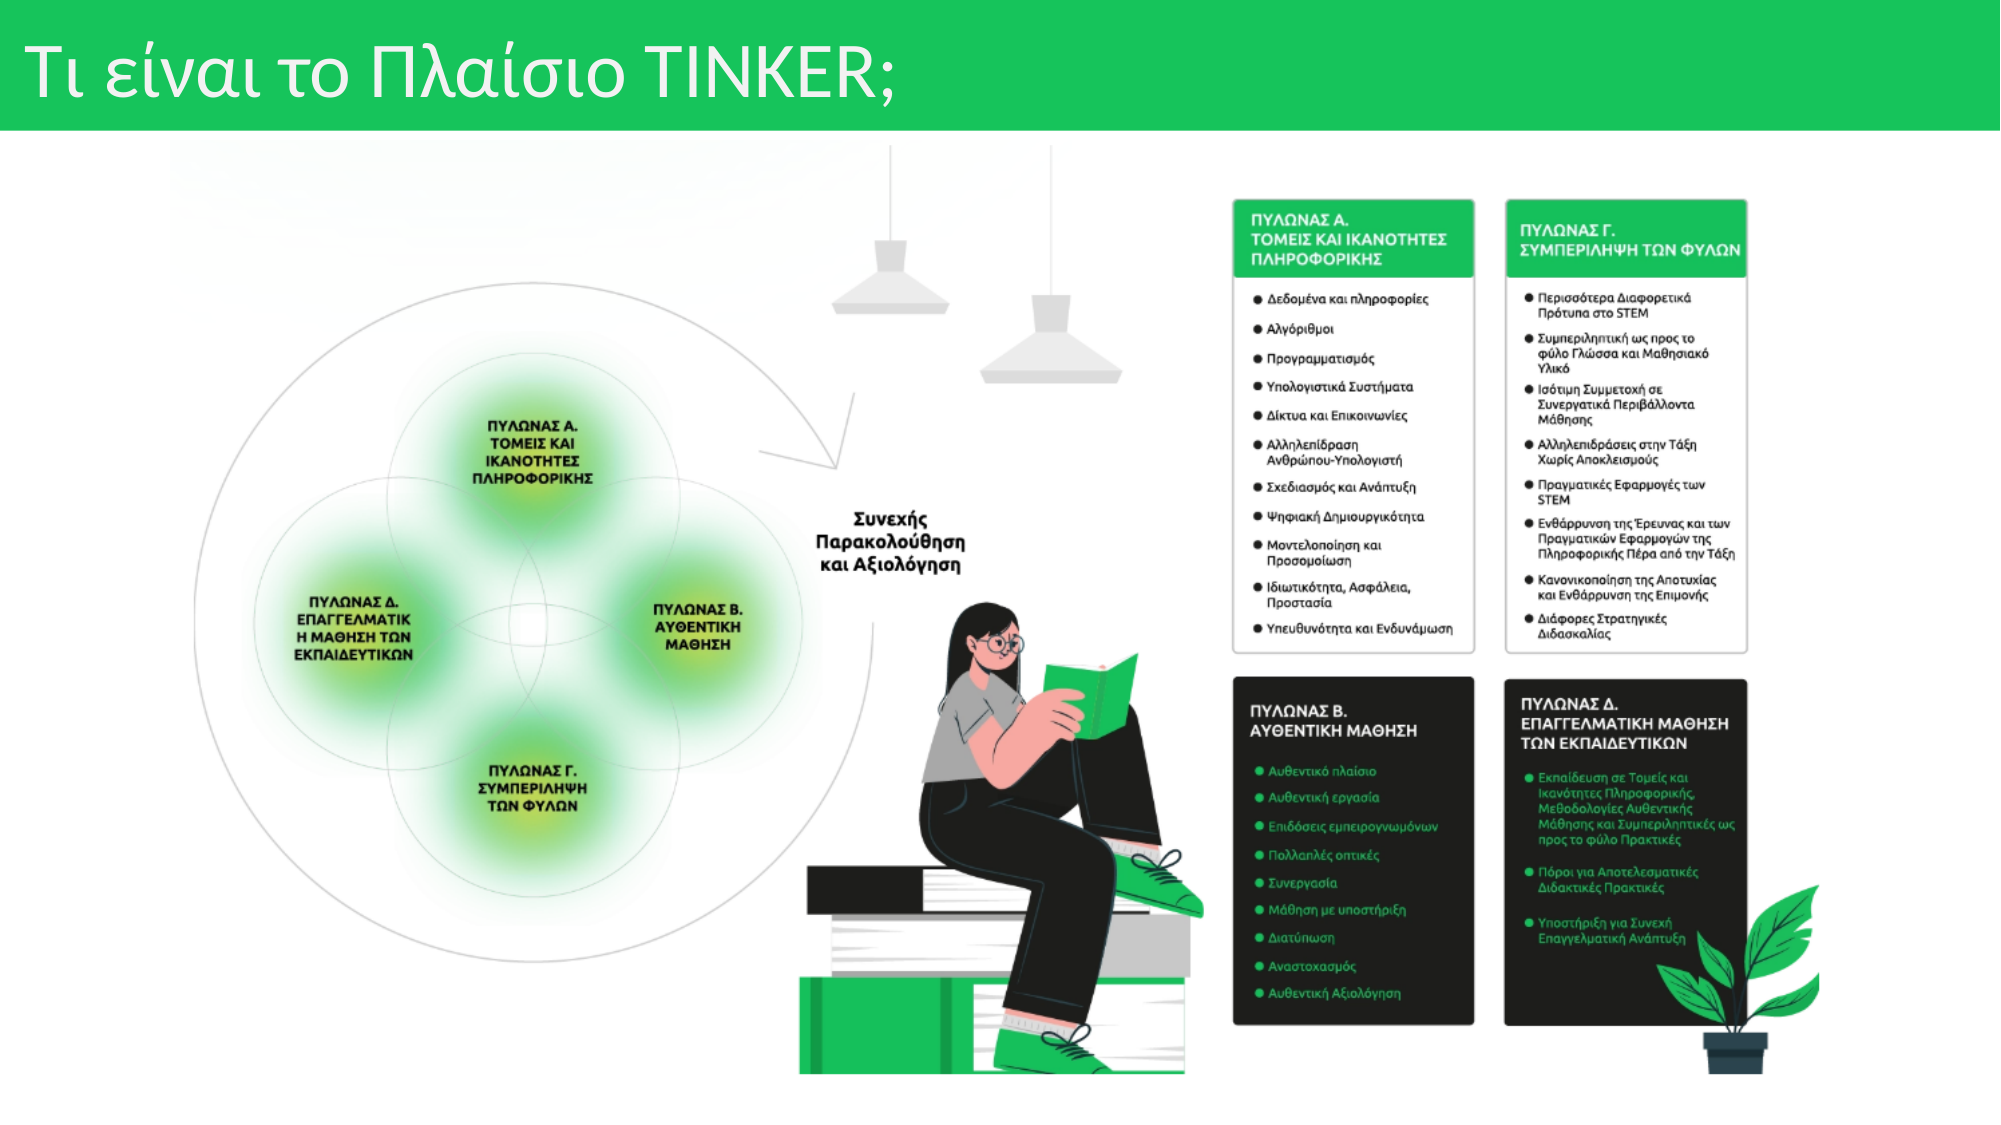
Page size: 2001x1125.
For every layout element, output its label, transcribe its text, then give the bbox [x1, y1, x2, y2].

title Τι είναι το Πλαίσιο TINKER; [16, 13, 1976, 131]
picture [169, 140, 1830, 1085]
